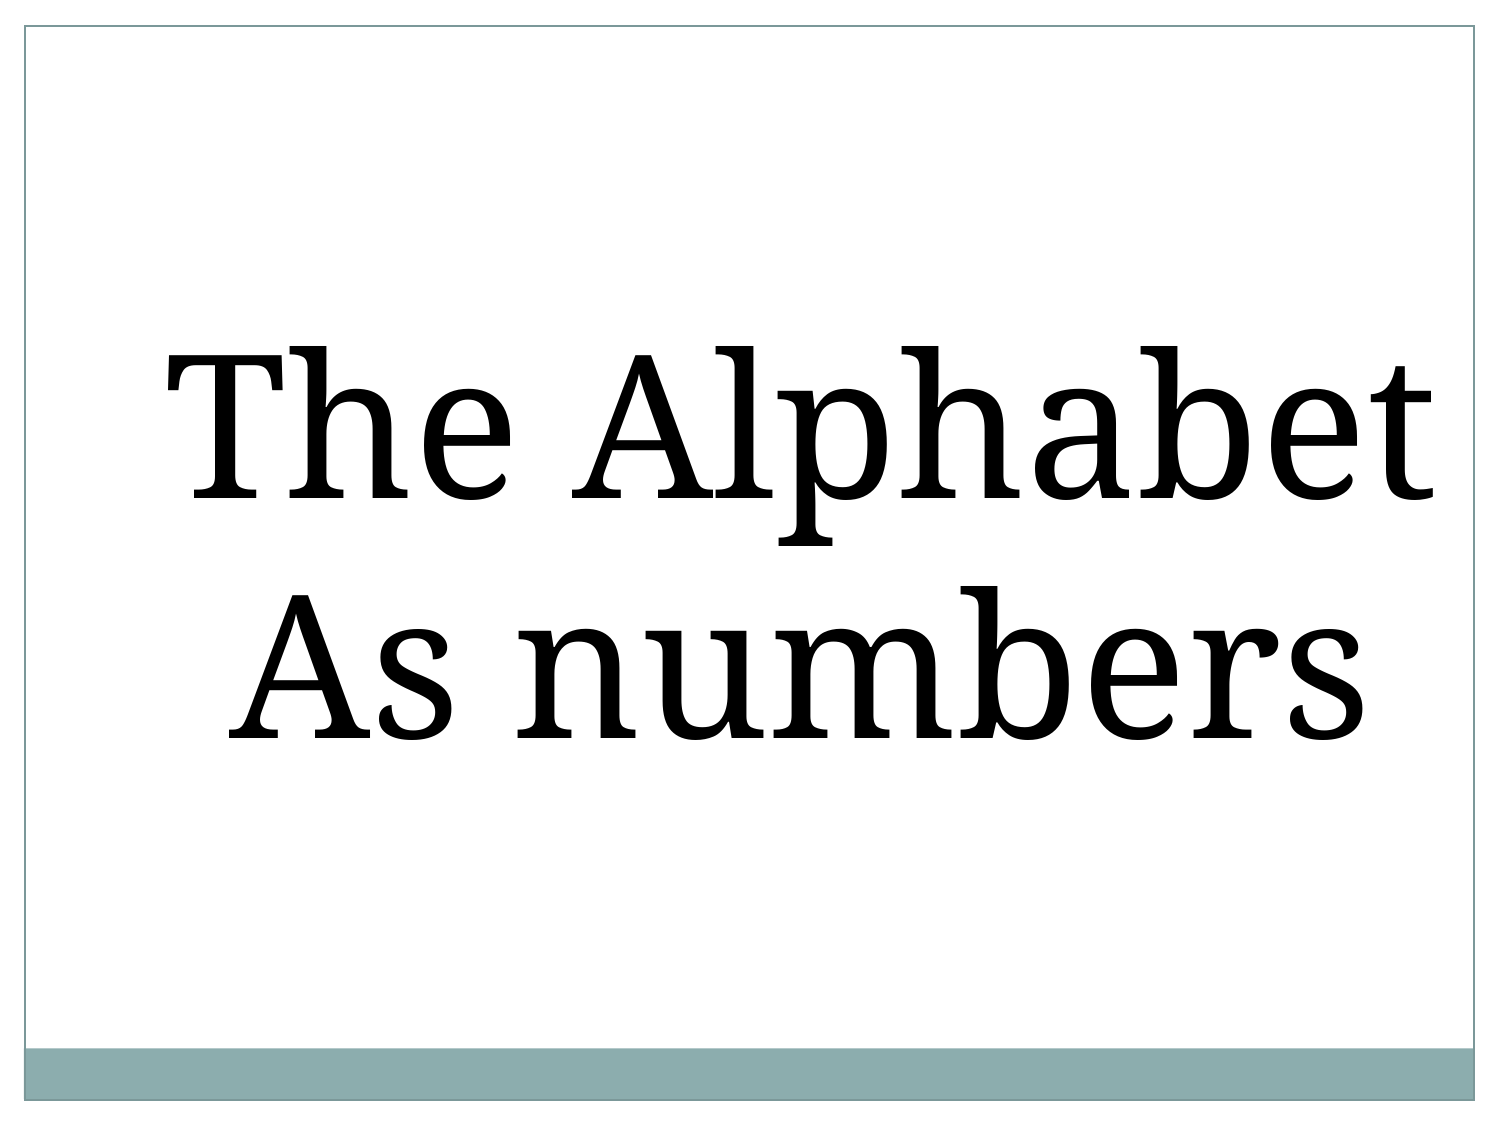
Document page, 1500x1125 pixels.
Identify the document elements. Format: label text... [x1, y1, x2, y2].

text_box The Alphabet As numbers [149, 290, 1453, 786]
